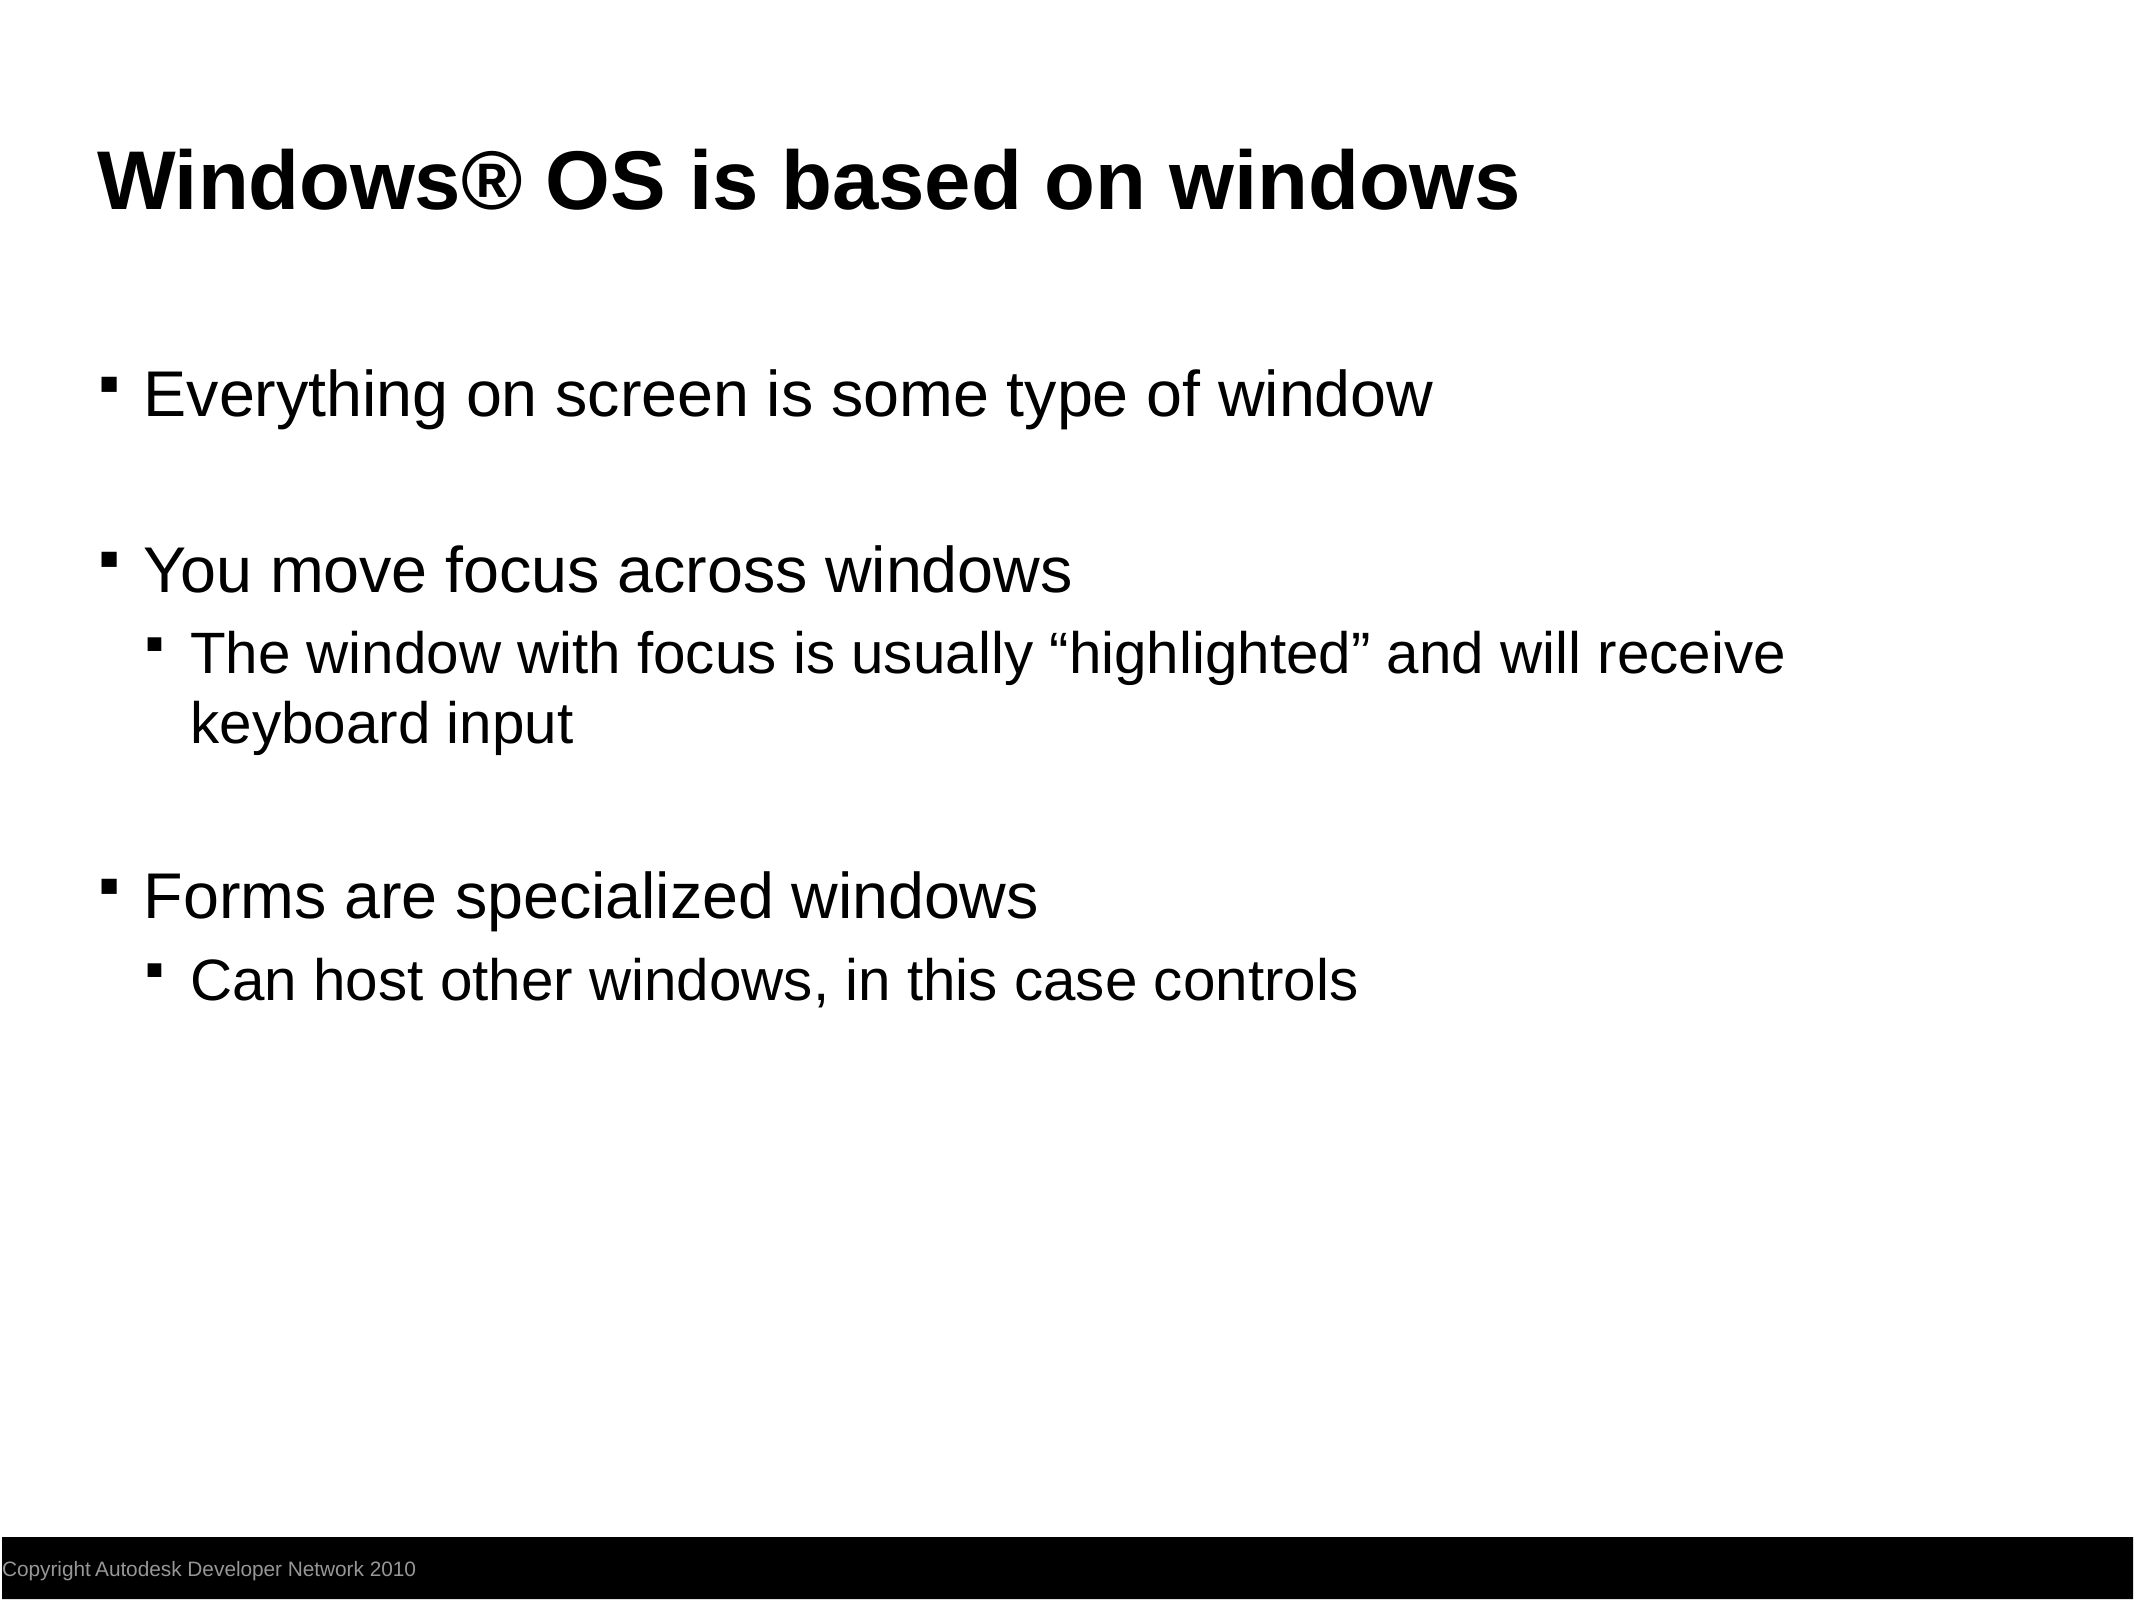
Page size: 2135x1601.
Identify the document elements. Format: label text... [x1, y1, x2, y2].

title Windows® OS is based on windows [96, 59, 2028, 293]
list Everything on screen is some type of window You move focus across windows The window with focus is usually “highlighted” and will receive keyboard input Forms are specialized windows Can host other windows, in this case controls [96, 351, 2028, 1452]
